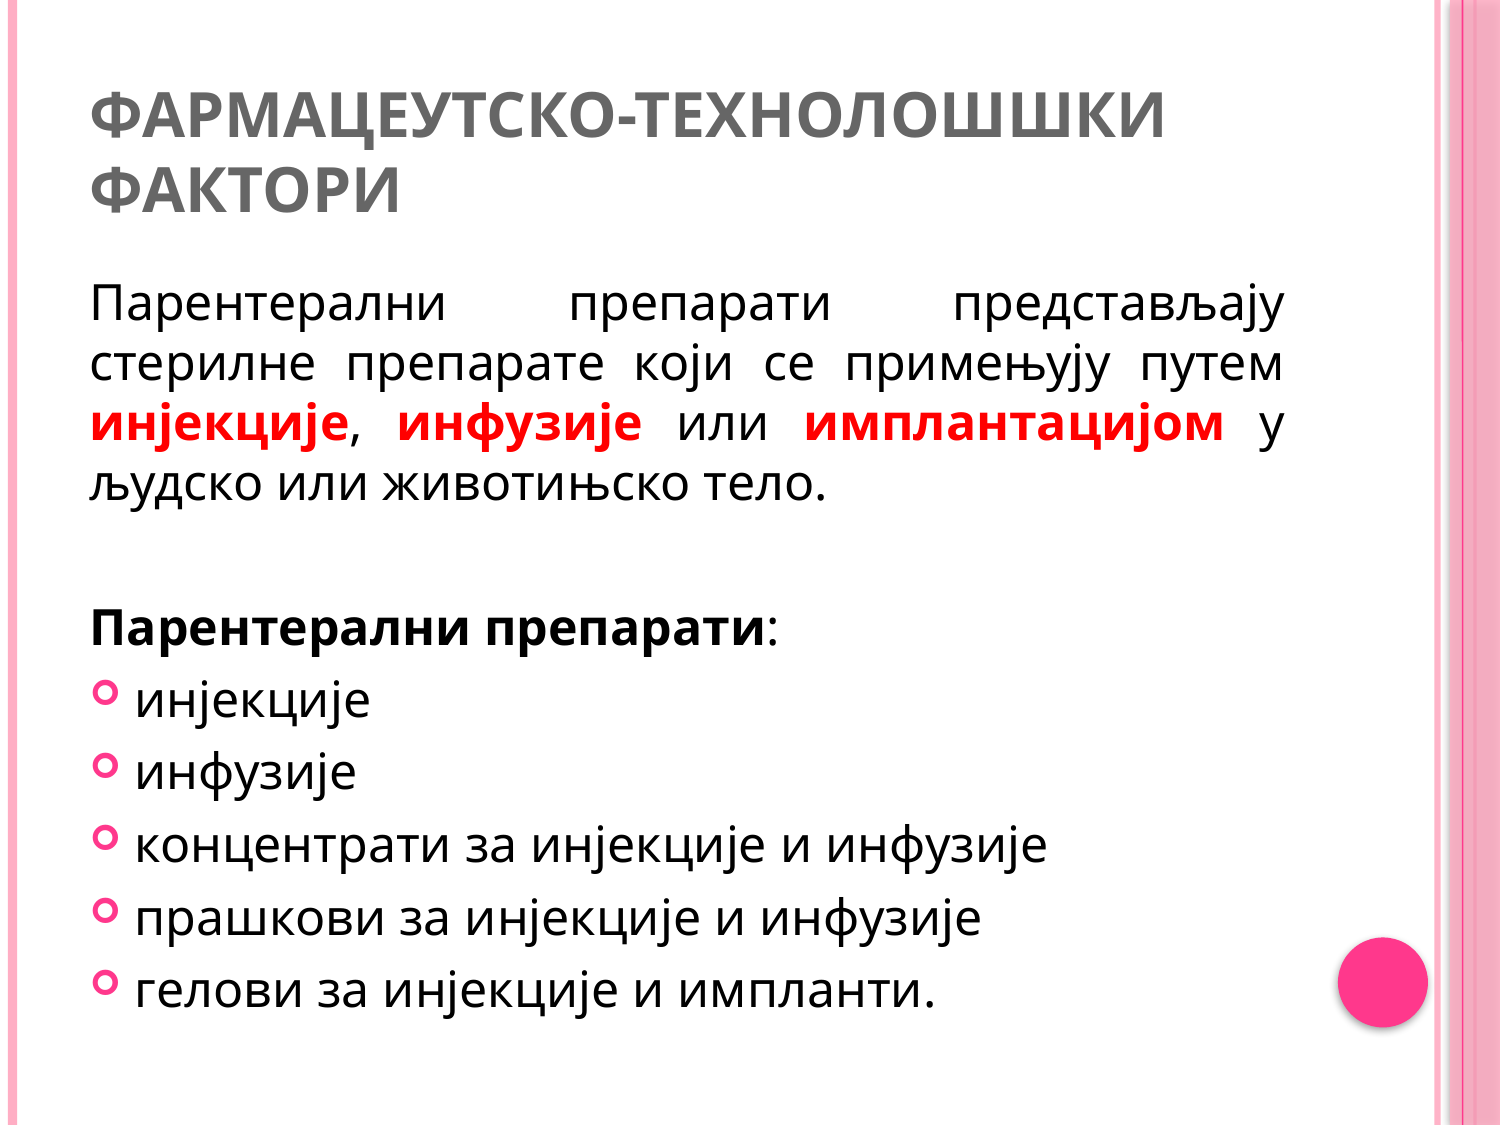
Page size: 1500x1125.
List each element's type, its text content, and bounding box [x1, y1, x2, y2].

title Фармацеутско-технолошшки фактори [75, 45, 1300, 233]
list Парентерални препарати представљају стерилне препарате који се примењују путем инјекције, инфузије или имплантацијом у људско или животињско тело. Парентерални препарати: инјекције инфузије концентрати за инјекције и инфузије прашкови за инјекције и инфузије гелови за инјекције и импланти. [75, 262, 1300, 1062]
